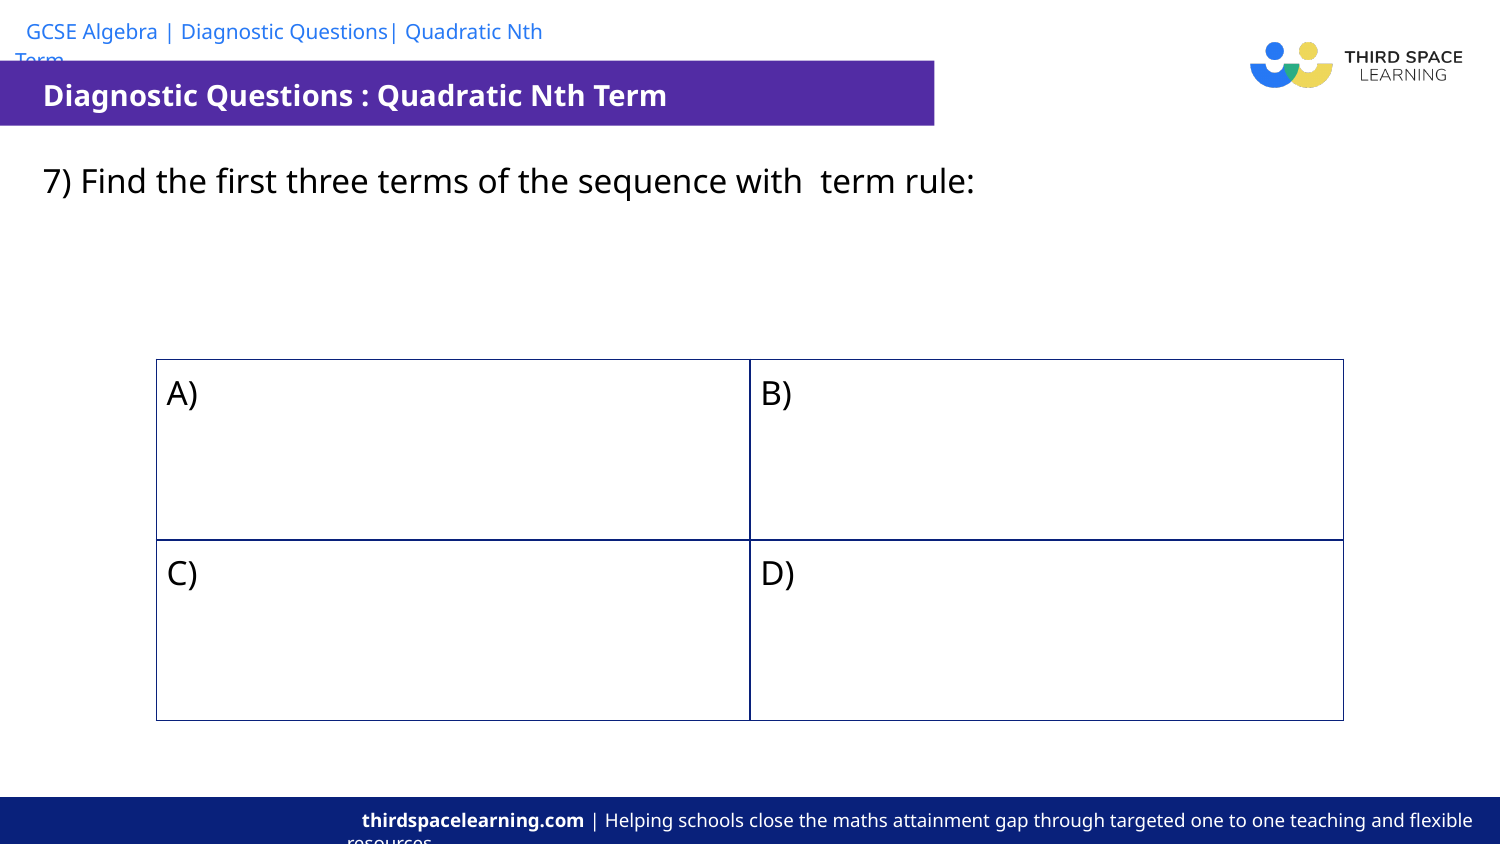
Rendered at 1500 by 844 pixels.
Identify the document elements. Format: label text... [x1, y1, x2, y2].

text_box Diagnostic Questions : Quadratic Nth Term [27, 61, 778, 127]
picture [1250, 33, 1465, 99]
